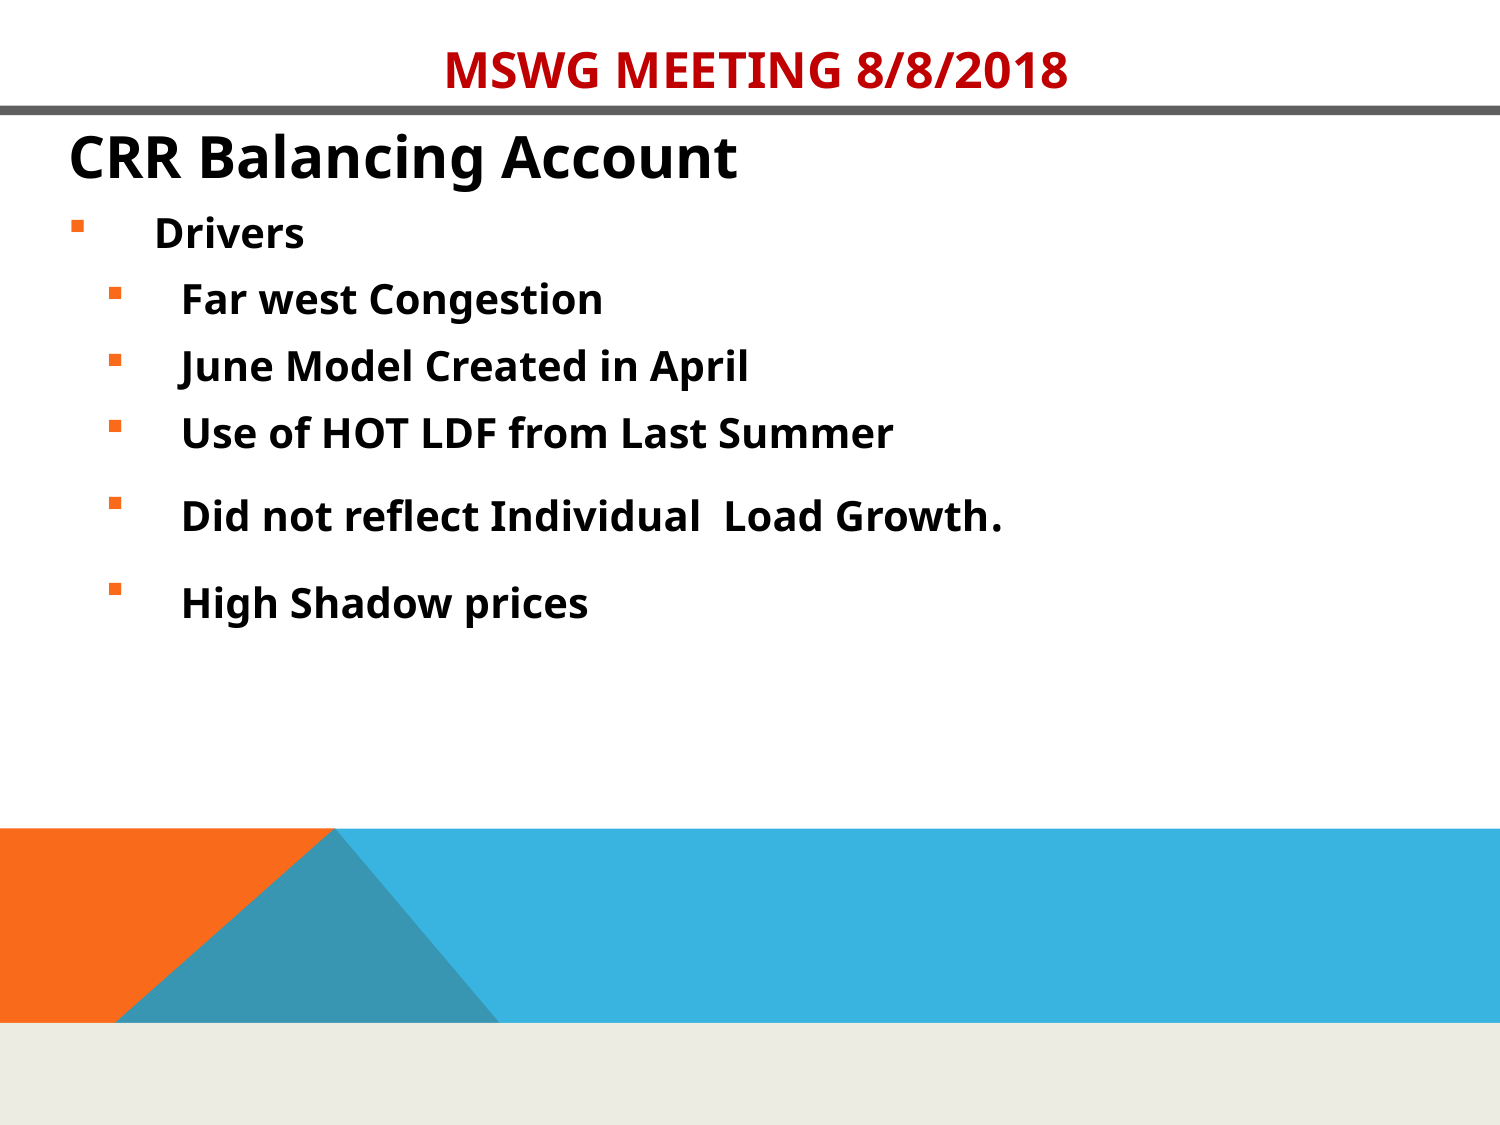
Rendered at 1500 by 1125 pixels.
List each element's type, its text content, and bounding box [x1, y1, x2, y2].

list CRR Balancing Account Drivers Far west Congestion June Model Created in April Use of HOT LDF from Last Summer Did not reflect Individual Load Growth. High Shadow prices [43, 112, 1469, 1013]
title MSWG Meeting 8/8/2018 [62, 12, 1450, 112]
